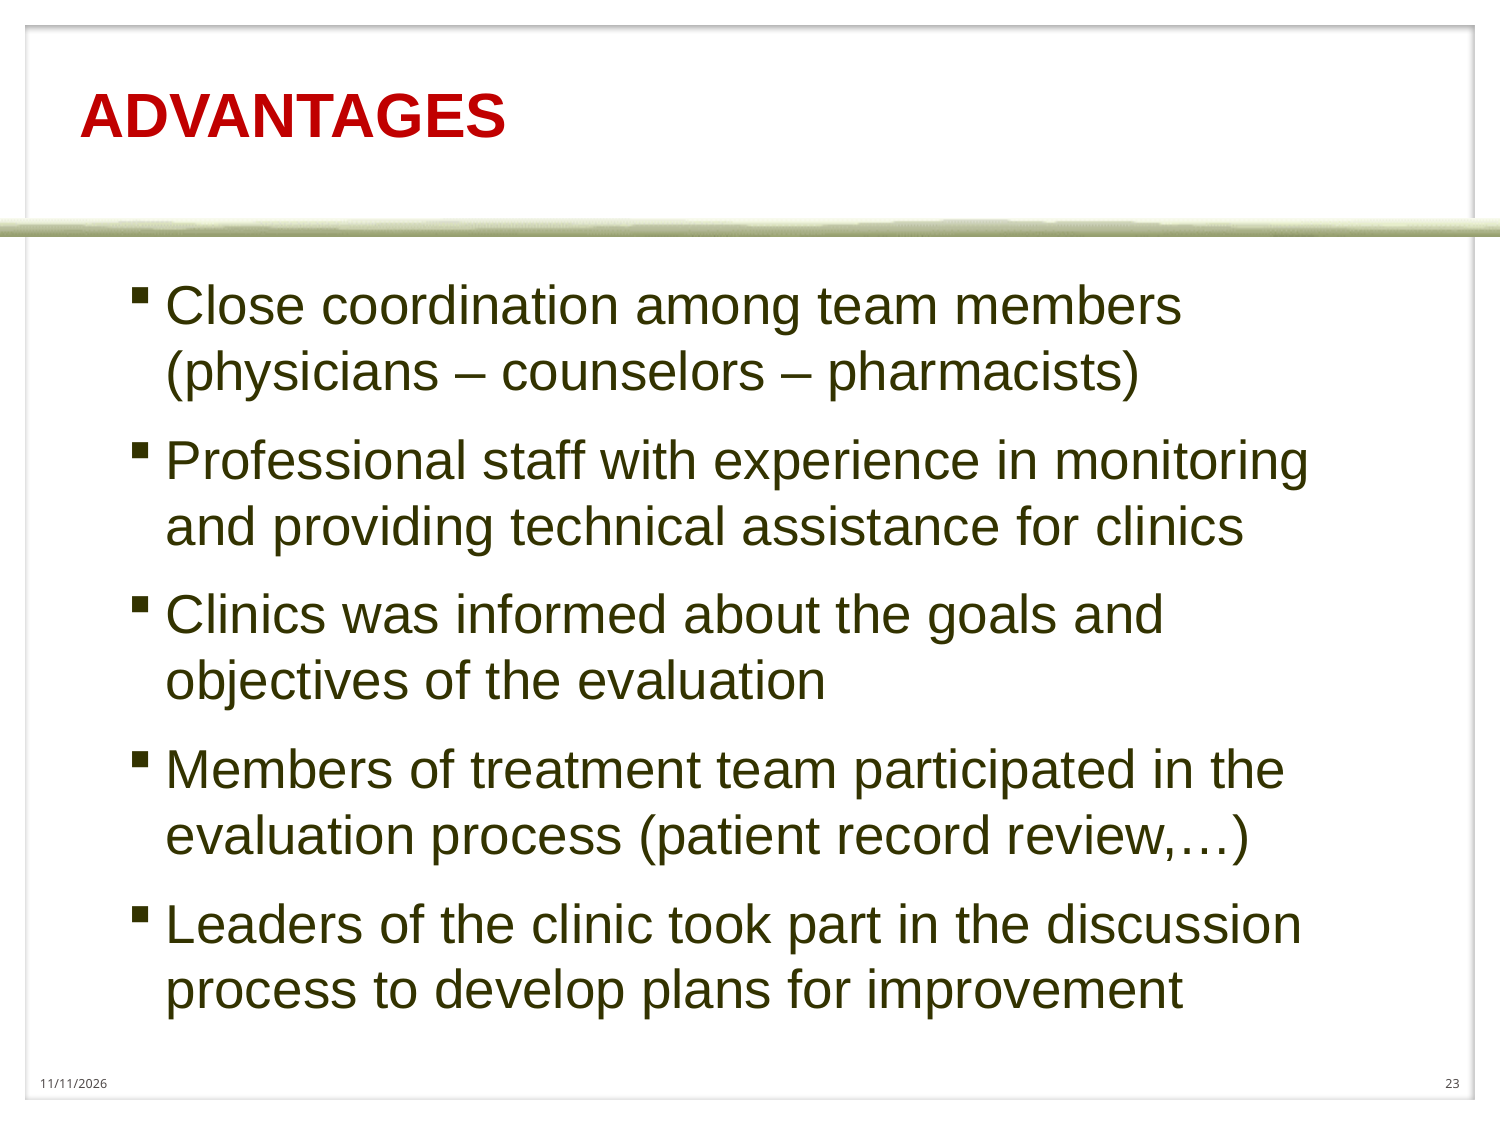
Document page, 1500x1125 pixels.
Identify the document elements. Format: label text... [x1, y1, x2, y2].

picture [0, 218, 1500, 237]
title ADVANTAGES [64, 66, 1402, 158]
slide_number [24, 1069, 375, 1100]
slide_number 23 [1125, 1069, 1475, 1100]
list Close coordination among team members (physicians – counselors – pharmacists) Professional staff with experience in monitoring and providing technical assistance for clinics Clinics was informed about the goals and objectives of the evaluation Members of treatment team participated in the evaluation process (patient record review,…) Leaders of the clinic took part in the discussion process to develop plans for improvement [112, 262, 1342, 1039]
